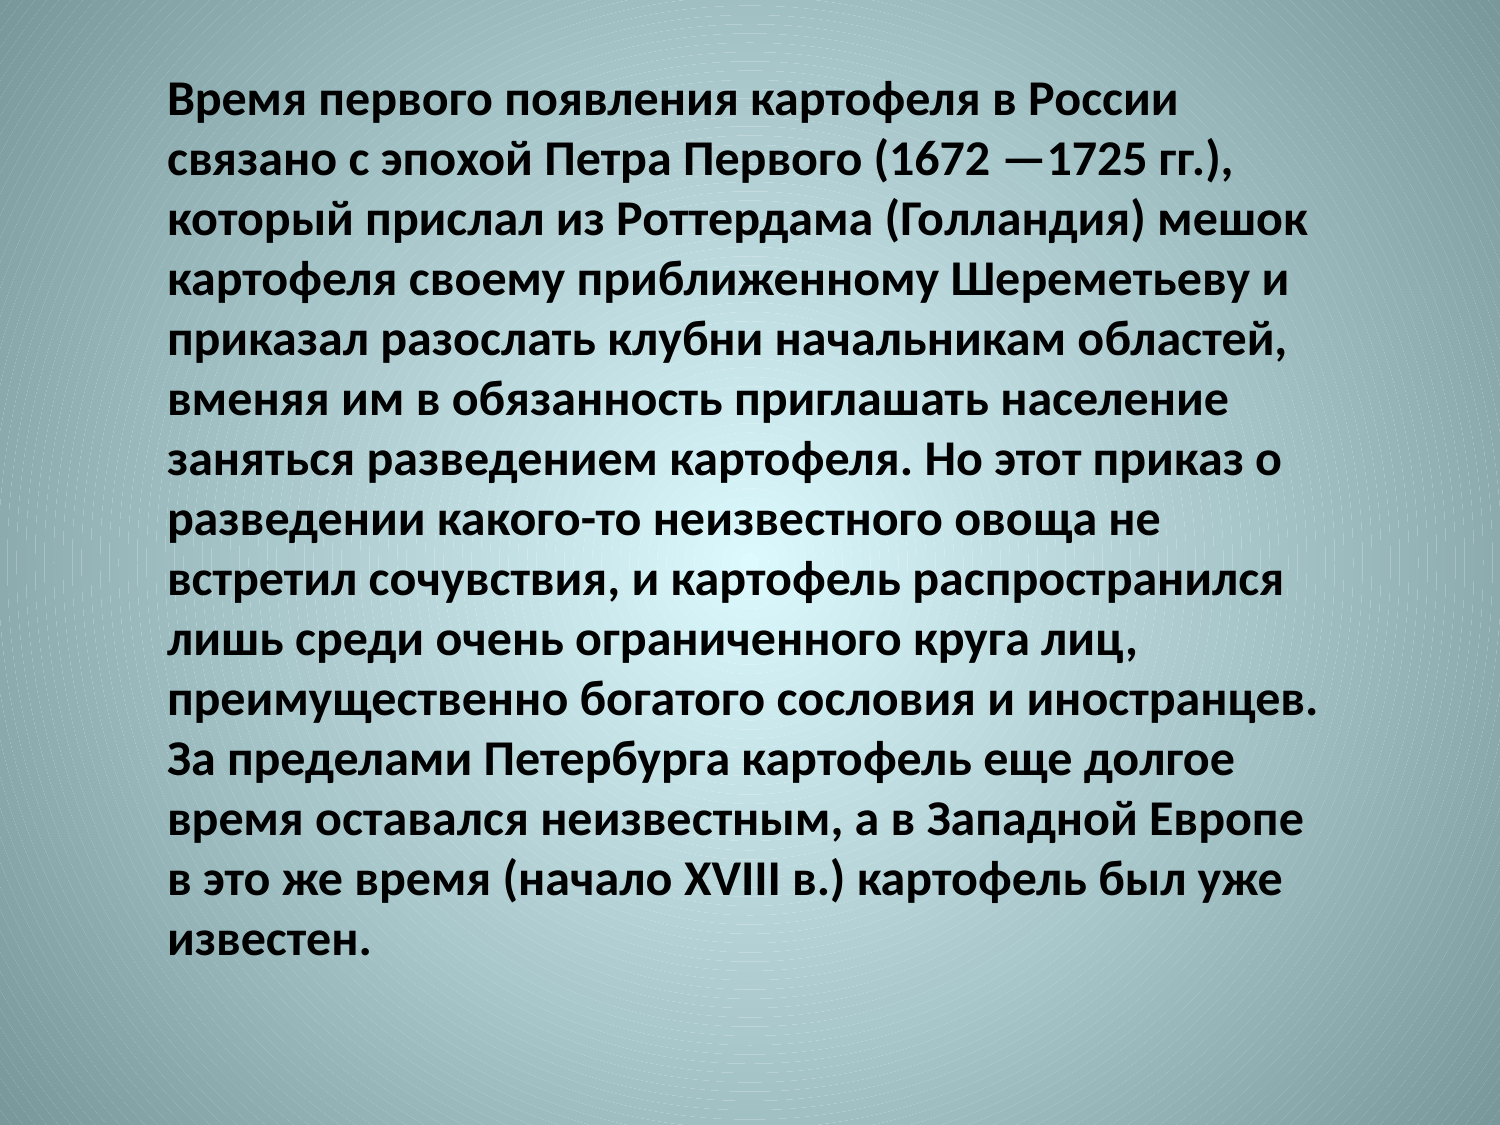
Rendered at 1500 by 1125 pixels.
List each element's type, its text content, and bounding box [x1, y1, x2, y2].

text_box Время первого появления картофеля в России связано с эпохой Петра Первого (1672 —1725 гг.), который прислал из Роттердама (Голландия) мешок картофеля своему приближенному Шереметьеву и приказал разослать клубни начальникам областей, вменяя им в обязанность приглашать население заняться разведением картофеля. Но этот приказ о разведении какого-то неизвестного овоща не встретил сочувствия, и картофель распространился лишь среди очень ограниченного круга лиц, преимущественно богатого сословия и иностранцев. За пределами Пе­тербурга картофель еще долгое время оставался неизвестным, а в Западной Европе в это же время (начало XVIII в.) картофель был уже известен. [152, 58, 1336, 974]
